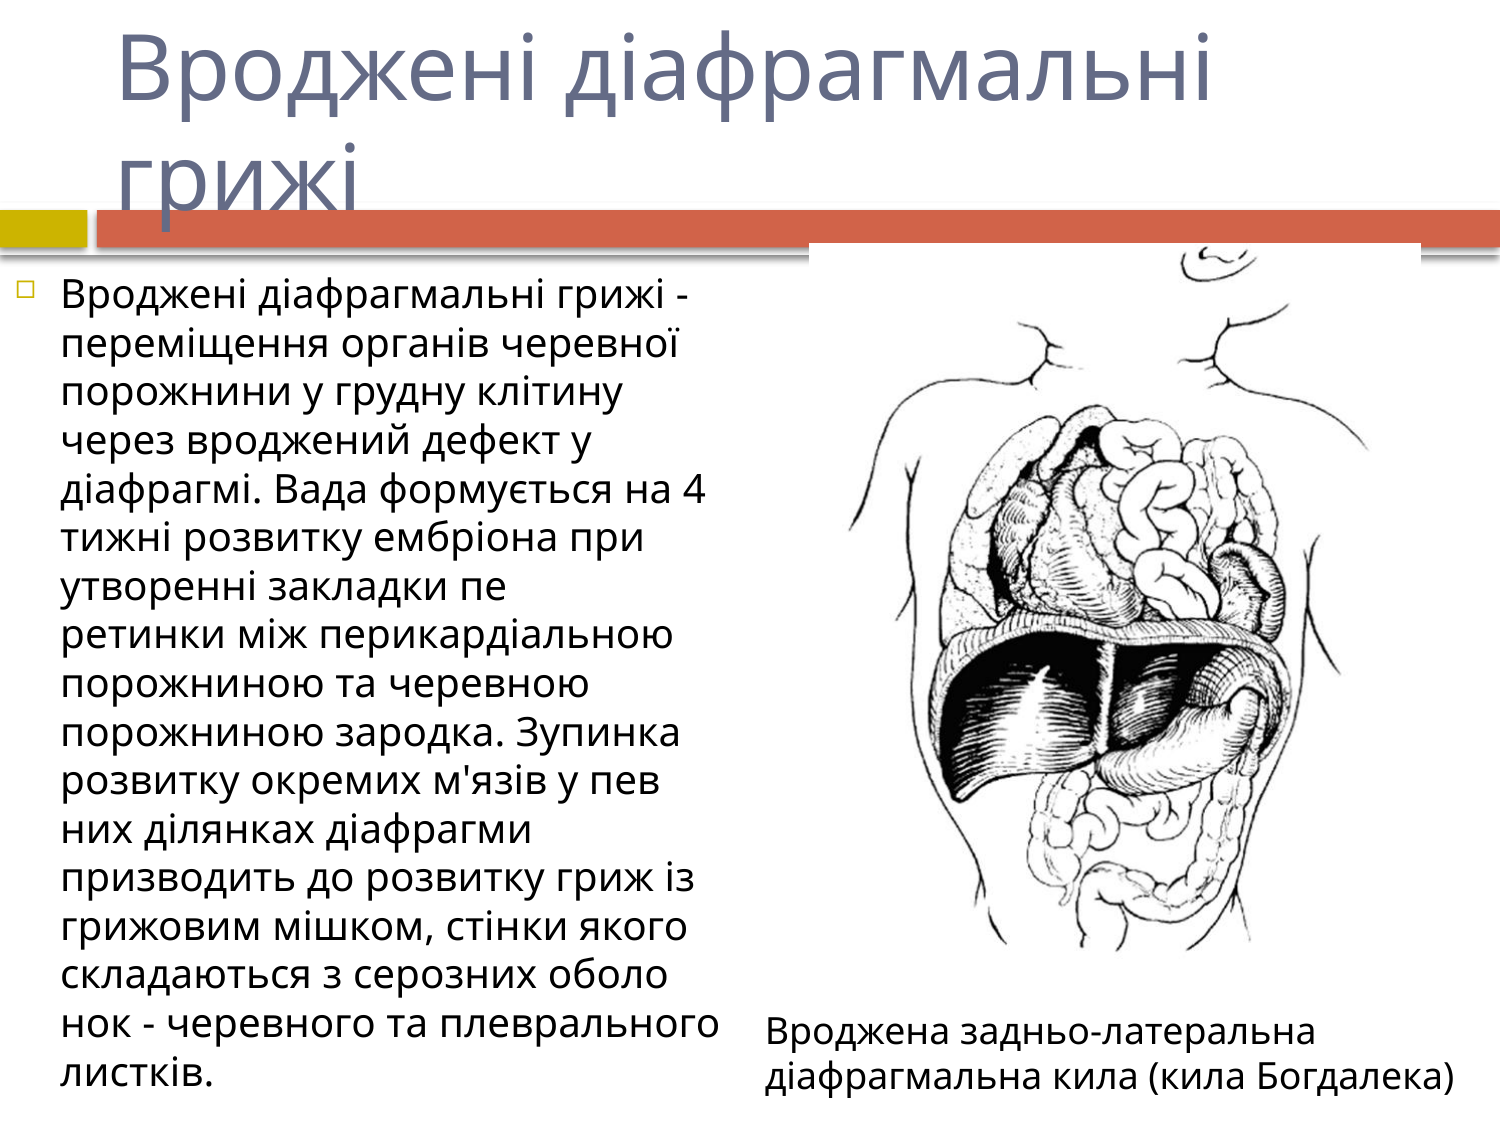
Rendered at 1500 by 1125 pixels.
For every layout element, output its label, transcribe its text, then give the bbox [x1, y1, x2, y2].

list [808, 243, 1421, 963]
list Вроджені діафрагмальні грижі - пе­реміщення органів черевної порожнини у грудну клітину через вроджений дефект у діафрагмі. Вада формується на 4 тижні розви­тку ембріона при утворенні закладки пе­ретинки між перикардіальною порожни­ною та черевною порожниною зародка. Зупинка розвитку окремих м'язів у пев­них ділянках діафрагми призводить до розвитку гриж із грижовим мішком, стін­ки якого складаються з серозних оболо­нок - черевного та плеврального лист­ків. [0, 260, 738, 1125]
title Вроджені діафрагмальні грижі [99, 37, 1438, 200]
text_box Вроджена задньо-латеральна діафрагмальна кила (кила Богдалека) [749, 999, 1500, 1105]
